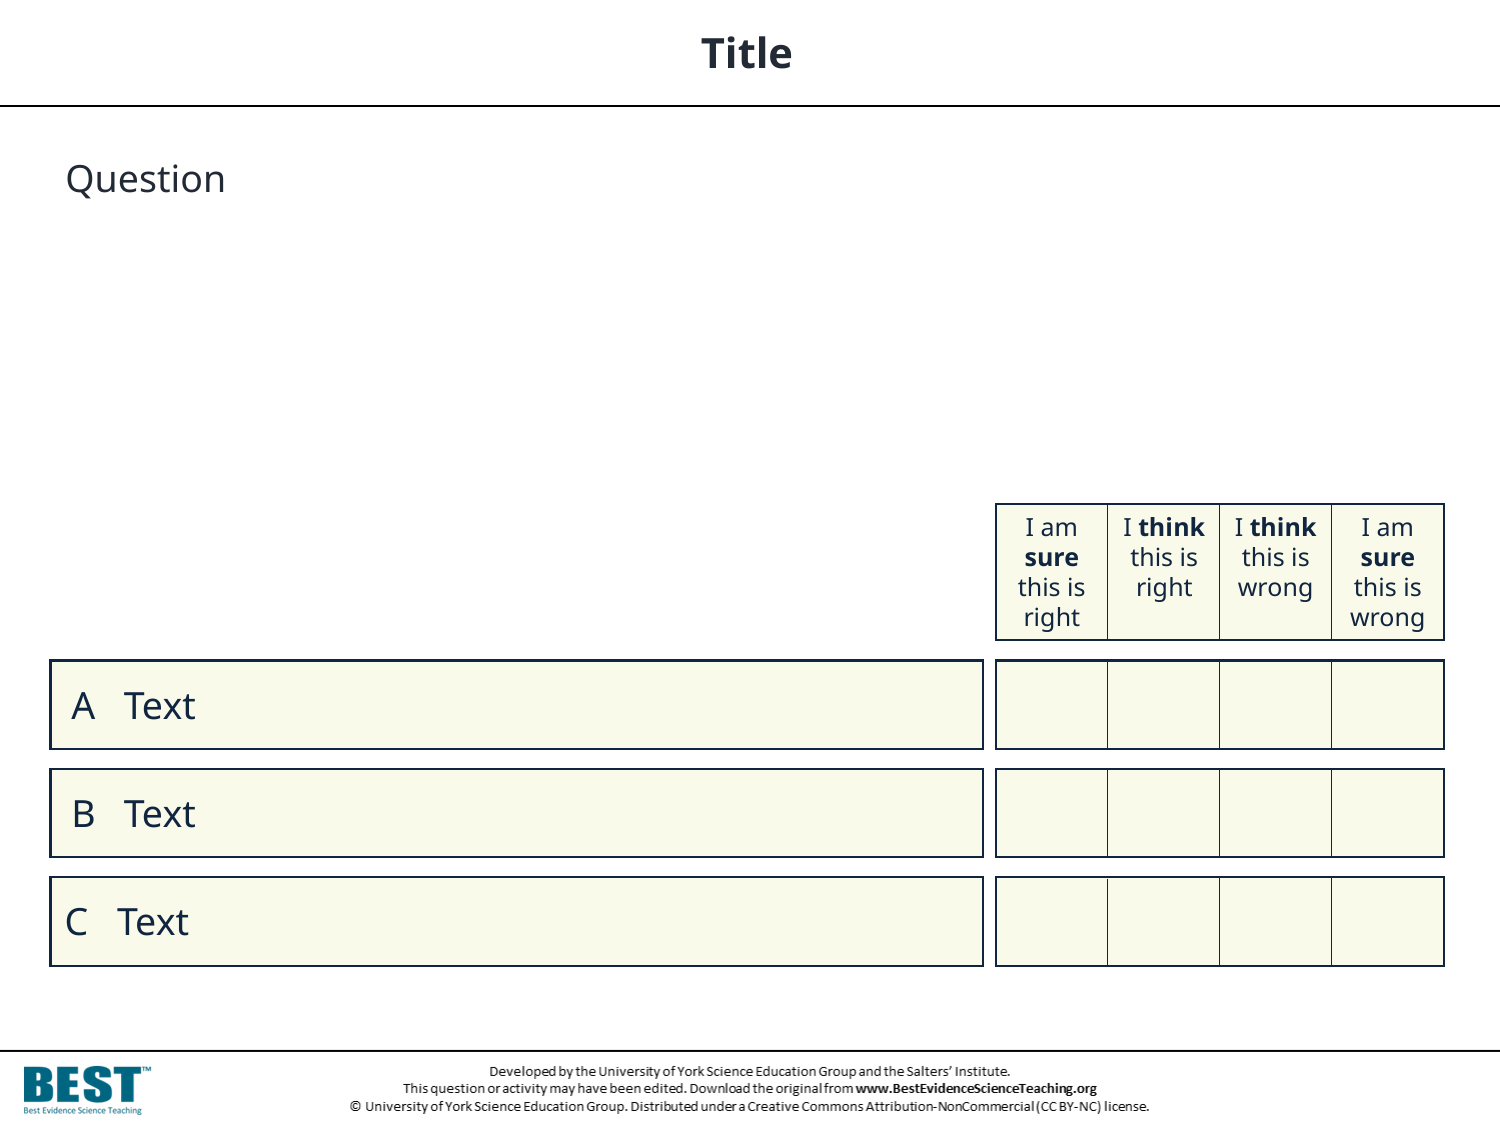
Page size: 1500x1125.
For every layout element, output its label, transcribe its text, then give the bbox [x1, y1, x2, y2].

picture [0, 105, 1500, 1125]
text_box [995, 768, 1444, 859]
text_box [995, 876, 1444, 968]
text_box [995, 503, 1444, 642]
text_box Title [23, 4, 1471, 99]
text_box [995, 660, 1444, 750]
